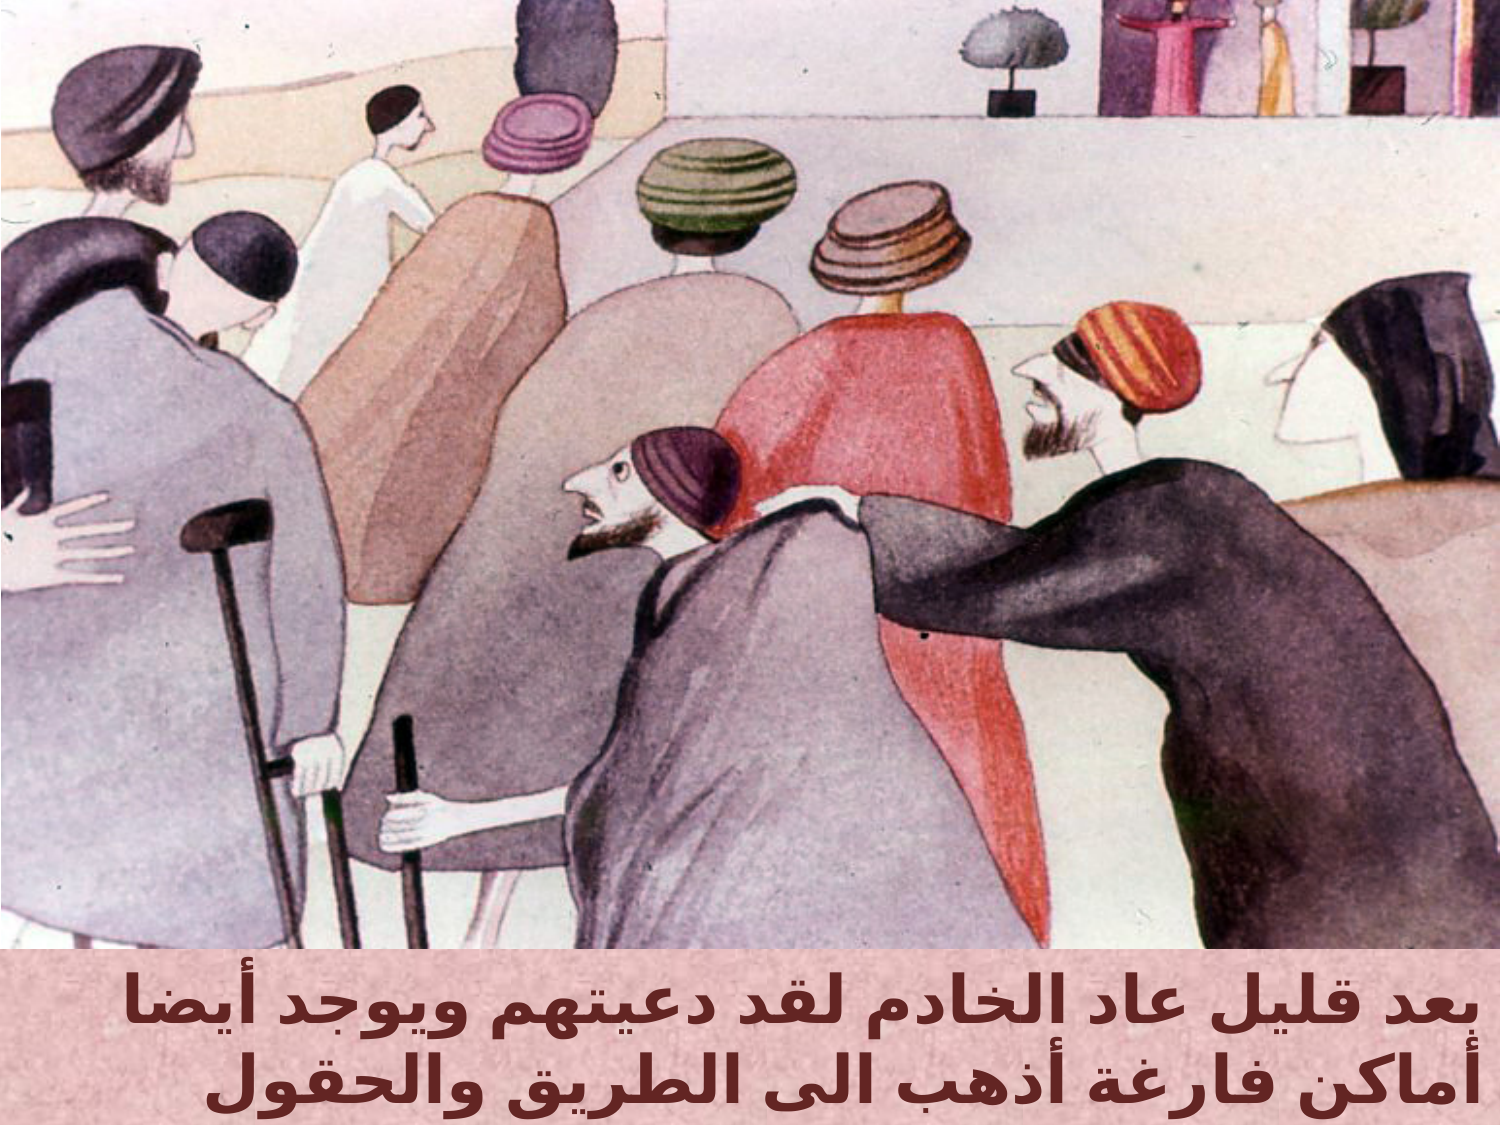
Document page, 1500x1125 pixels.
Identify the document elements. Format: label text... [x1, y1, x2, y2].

picture [1, 0, 1500, 950]
text_box بعد قليل عاد الخادم لقد دعيتهم ويوجد أيضا أماكن فارغة أذهب الى الطريق والحقول وادعو الناس . [0, 956, 1500, 1125]
